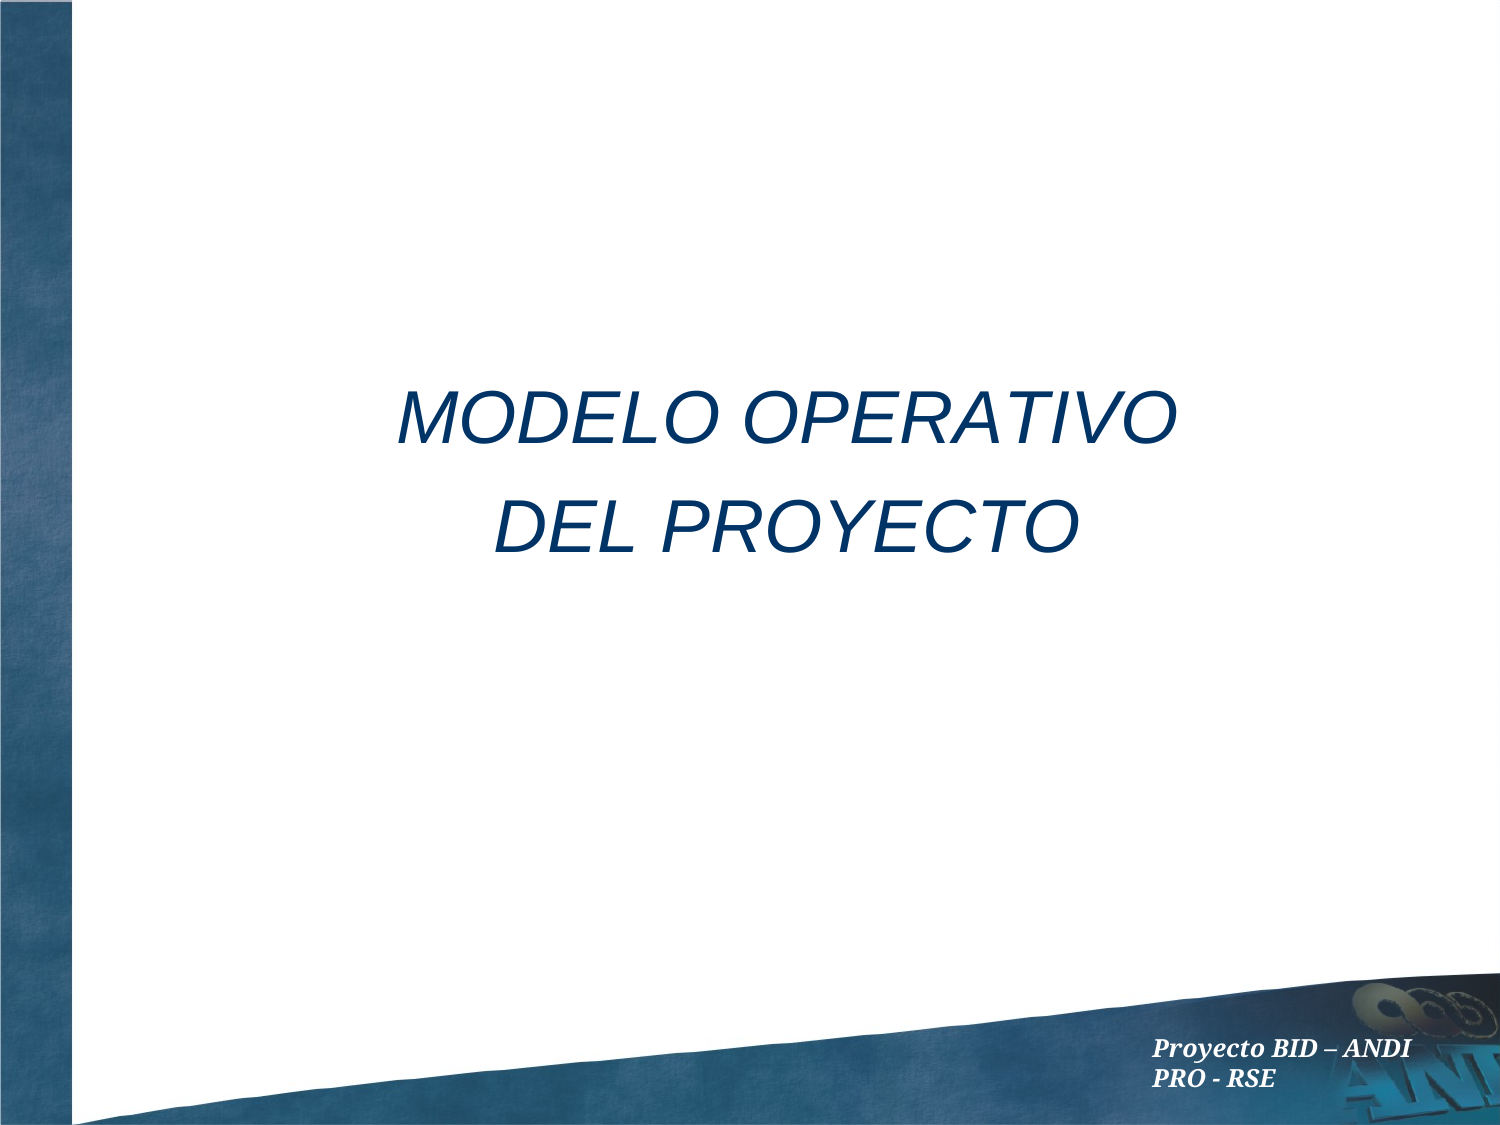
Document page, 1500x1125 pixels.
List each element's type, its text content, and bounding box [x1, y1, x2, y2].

list MODELO OPERATIVO DEL PROYECTO [112, 262, 1463, 663]
picture [0, 0, 1500, 1125]
text_box Proyecto BID – ANDI PRO - RSE [1137, 1024, 1463, 1101]
